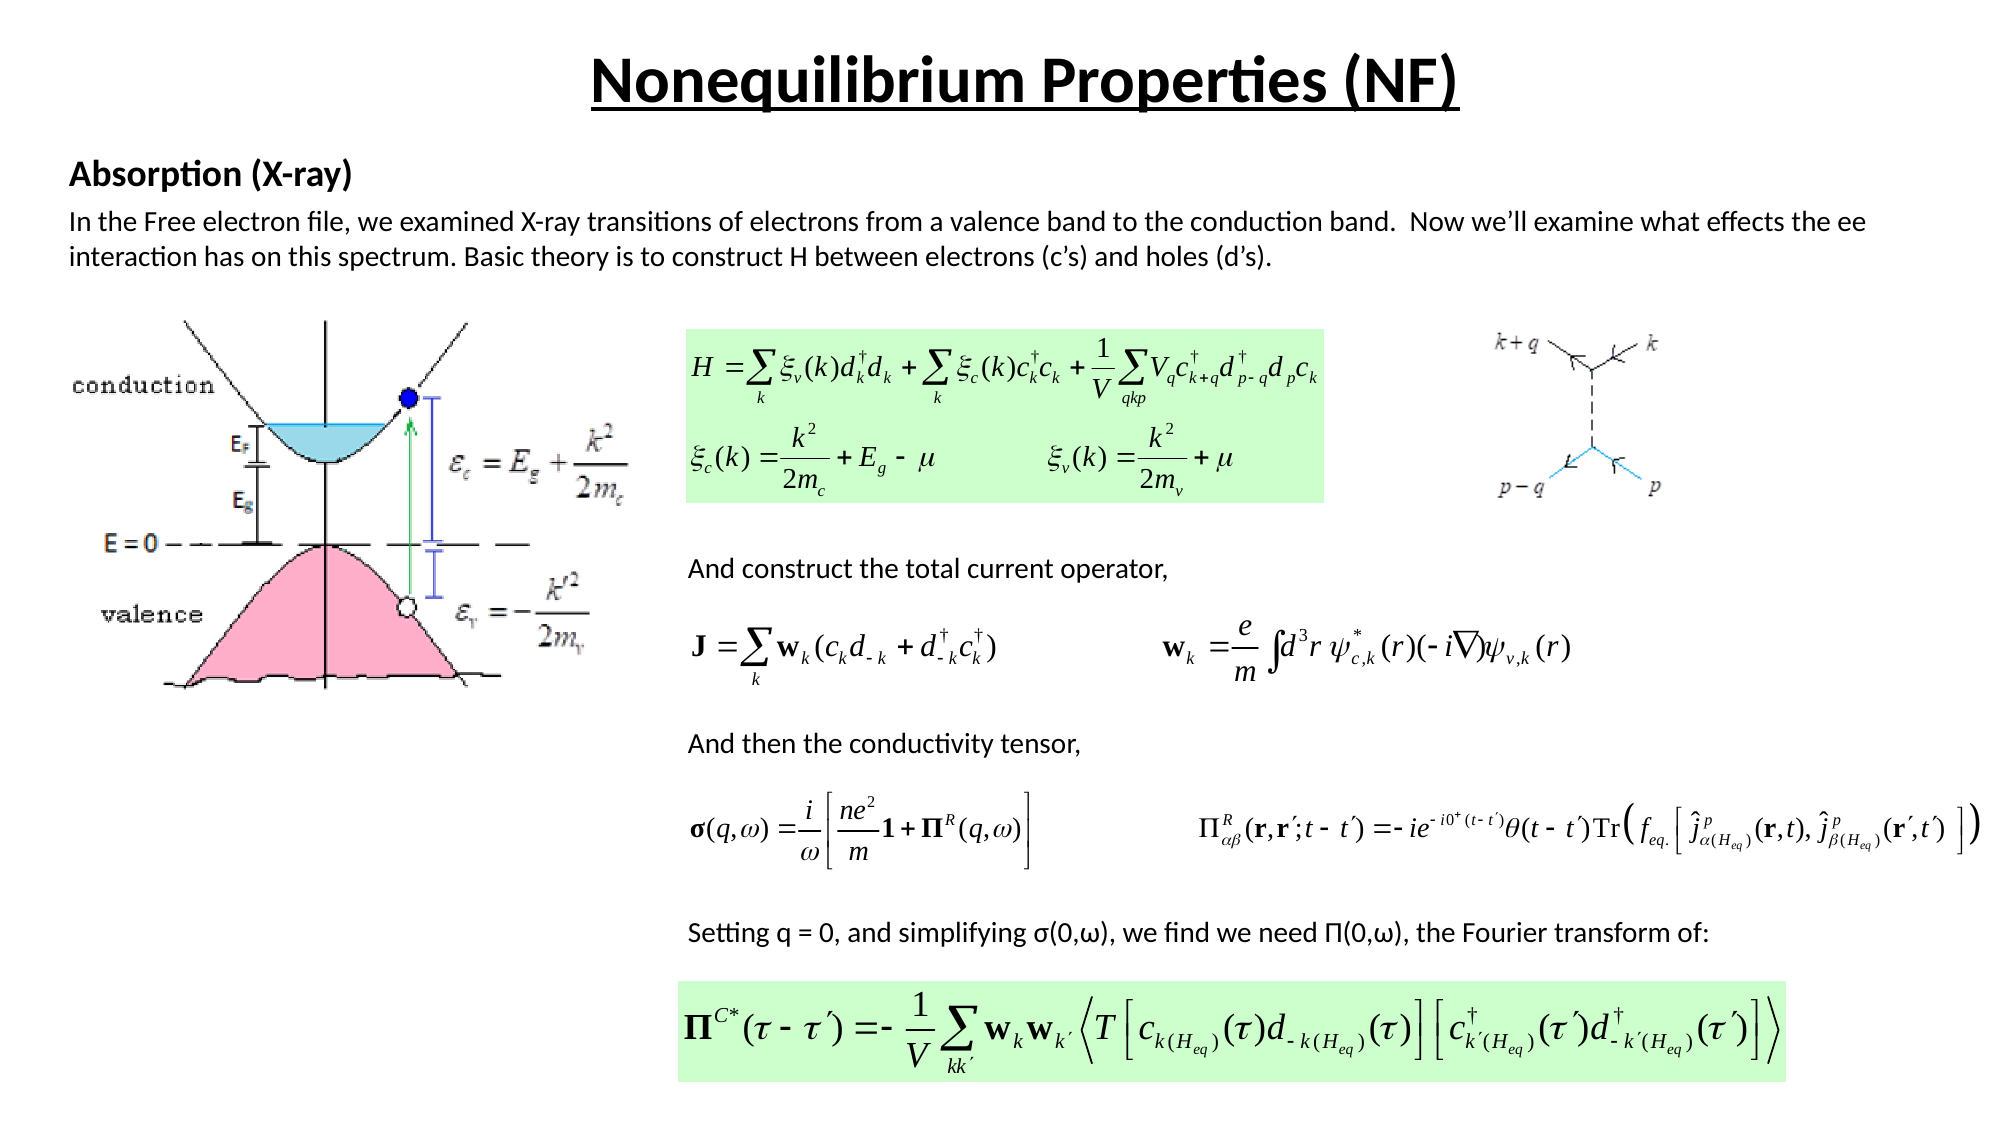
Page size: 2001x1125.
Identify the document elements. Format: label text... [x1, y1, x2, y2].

picture [54, 306, 644, 701]
text_box And then the conductivity tensor, [673, 717, 1171, 767]
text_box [686, 605, 1578, 693]
text_box Setting q = 0, and simplifying σ(0,ω), we find we need Π(0,ω), the Fourier transform of: [673, 905, 1757, 956]
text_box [678, 981, 1786, 1083]
text_box Absorption (X-ray) [54, 142, 407, 194]
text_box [1471, 300, 1712, 534]
text_box In the Free electron file, we examined X-ray transitions of electrons from a valence band to the conduction band. Now we’ll examine what effects the ee interaction has on this spectrum. Basic theory is to construct H between electrons (c’s) and holes (d’s). [54, 194, 1969, 280]
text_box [686, 785, 1984, 876]
title Nonequilibrium Properties (NF) [519, 24, 1532, 68]
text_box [686, 328, 1324, 503]
title Nonequilibrium Properties (NF) [519, 69, 1532, 125]
text_box And construct the total current operator, [673, 541, 1231, 592]
